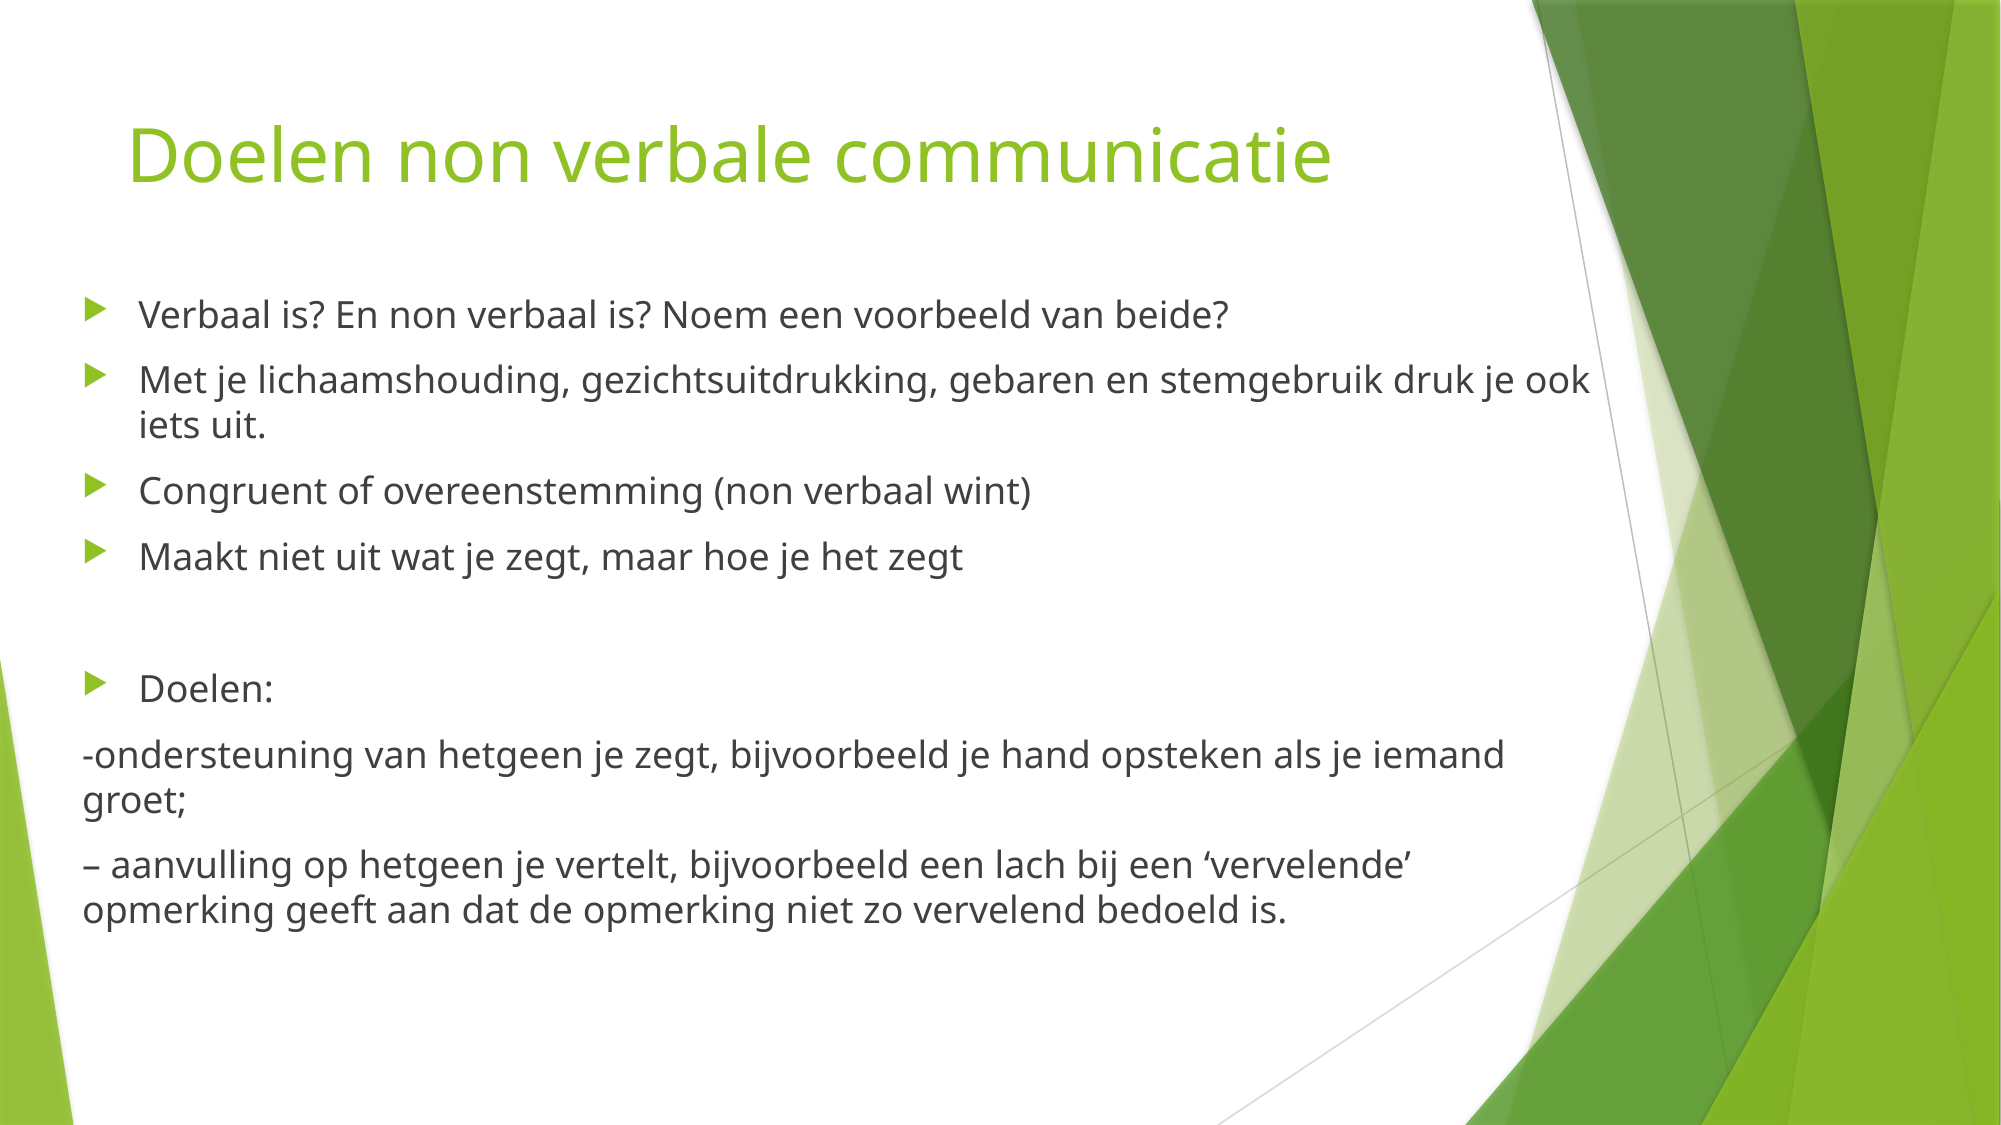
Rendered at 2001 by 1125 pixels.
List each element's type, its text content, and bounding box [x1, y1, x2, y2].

list Verbaal is? En non verbaal is? Noem een voorbeeld van beide? Met je lichaamshouding, gezichtsuitdrukking, gebaren en stemgebruik druk je ook iets uit. Congruent of overeenstemming (non verbaal wint) Maakt niet uit wat je zegt, maar hoe je het zegt Doelen: -ondersteuning van hetgeen je zegt, bijvoorbeeld je hand opsteken als je iemand groet; – aanvulling op hetgeen je vertelt, bijvoorbeeld een lach bij een ‘vervelende’ opmerking geeft aan dat de opmerking niet zo vervelend bedoeld is. [67, 283, 1628, 1060]
title Doelen non verbale communicatie [111, 99, 1522, 283]
